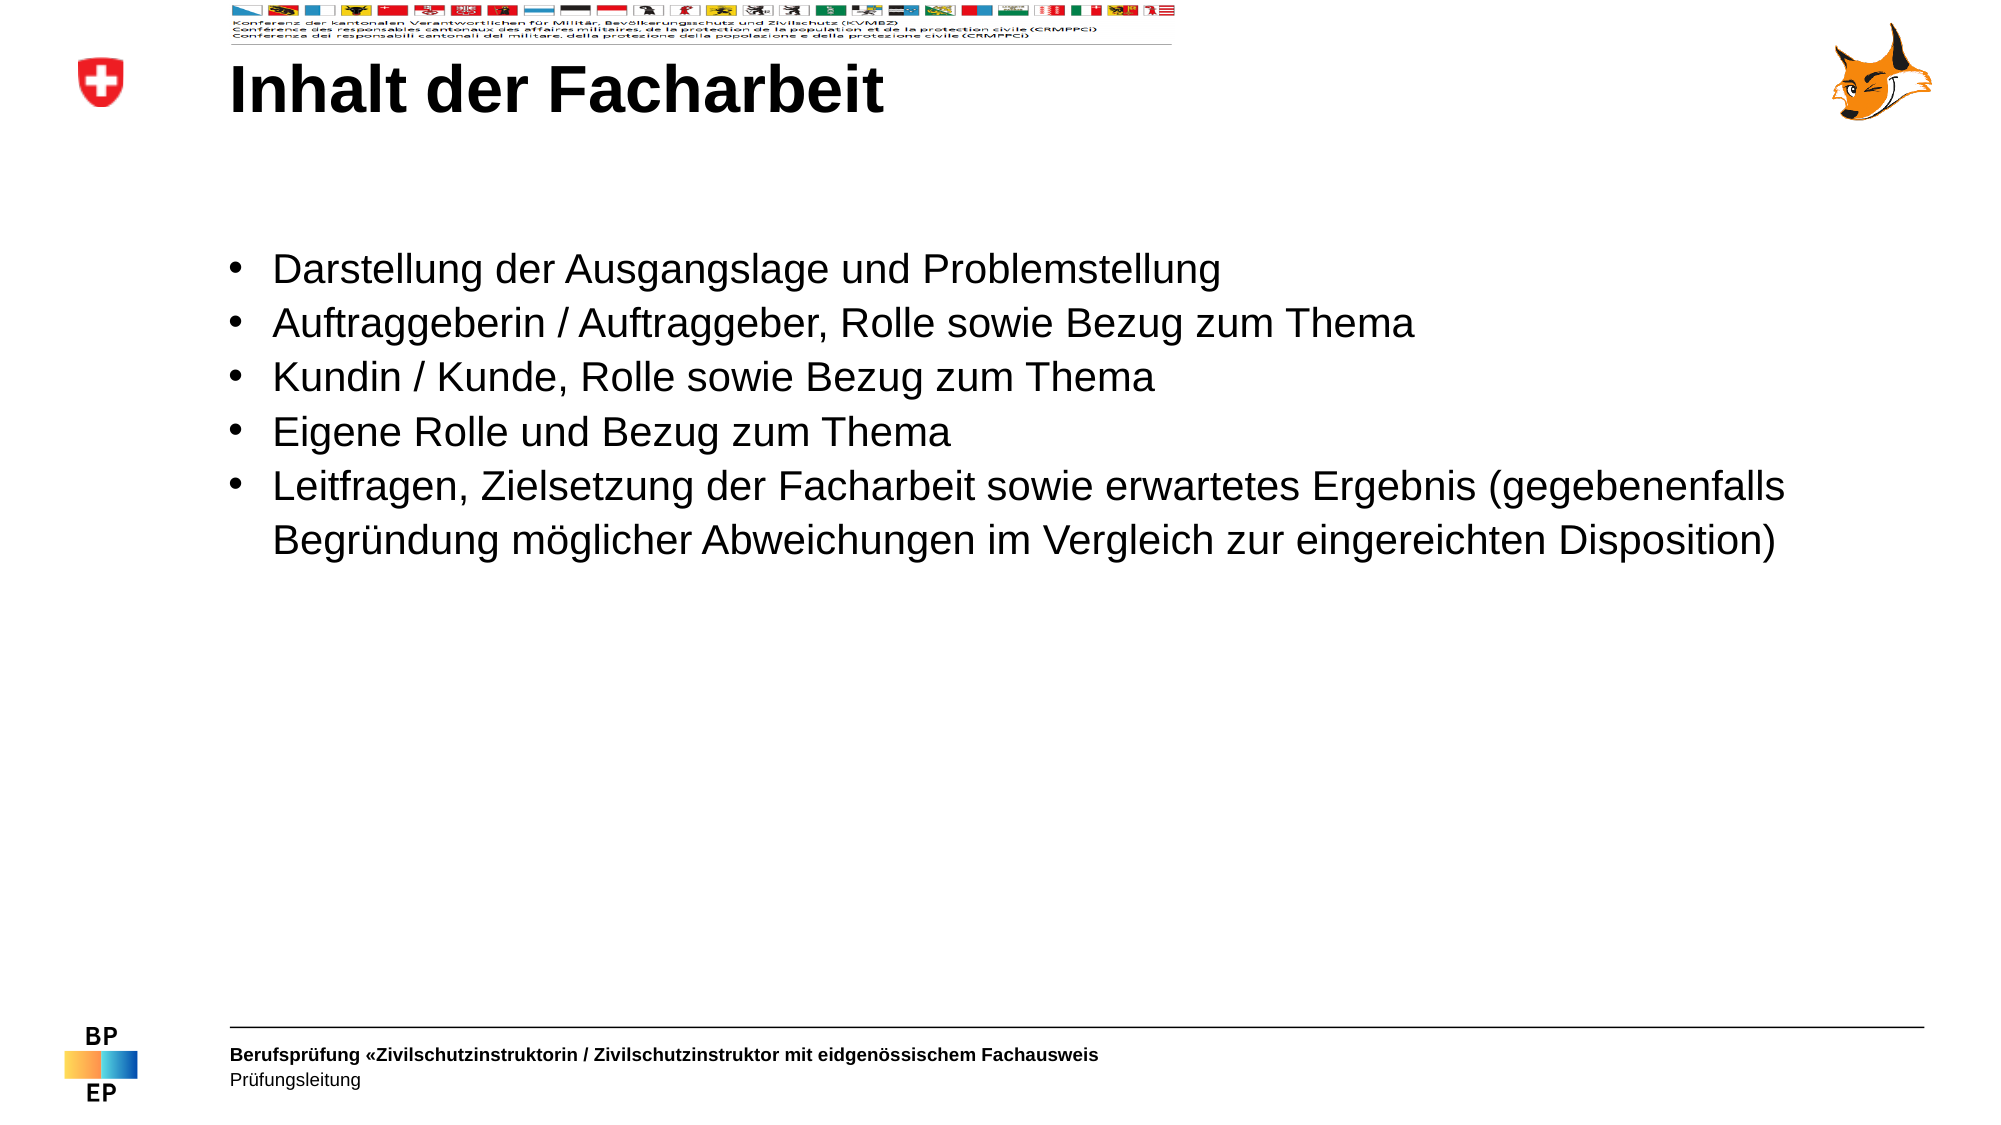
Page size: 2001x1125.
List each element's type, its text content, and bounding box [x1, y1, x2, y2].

title Inhalt der Facharbeit [229, 50, 1922, 199]
picture [61, 1021, 140, 1106]
picture [229, 4, 1175, 46]
picture [1829, 20, 1934, 125]
footer Berufsprüfung «Zivilschutzinstruktorin / Zivilschutzinstruktor mit eidgenössischem Fachausweis Prüfungsleitung [229, 1040, 1177, 1088]
list Darstellung der Ausgangslage und Problemstellung Auftraggeberin / Auftraggeber, Rolle sowie Bezug zum Thema Kundin / Kunde, Rolle sowie Bezug zum Thema Eigene Rolle und Bezug zum Thema Leitfragen, Zielsetzung der Facharbeit sowie erwartetes Ergebnis (gegebenenfalls Begründung möglicher Abweichungen im Vergleich zur eingereichten Disposition) [228, 237, 1922, 981]
